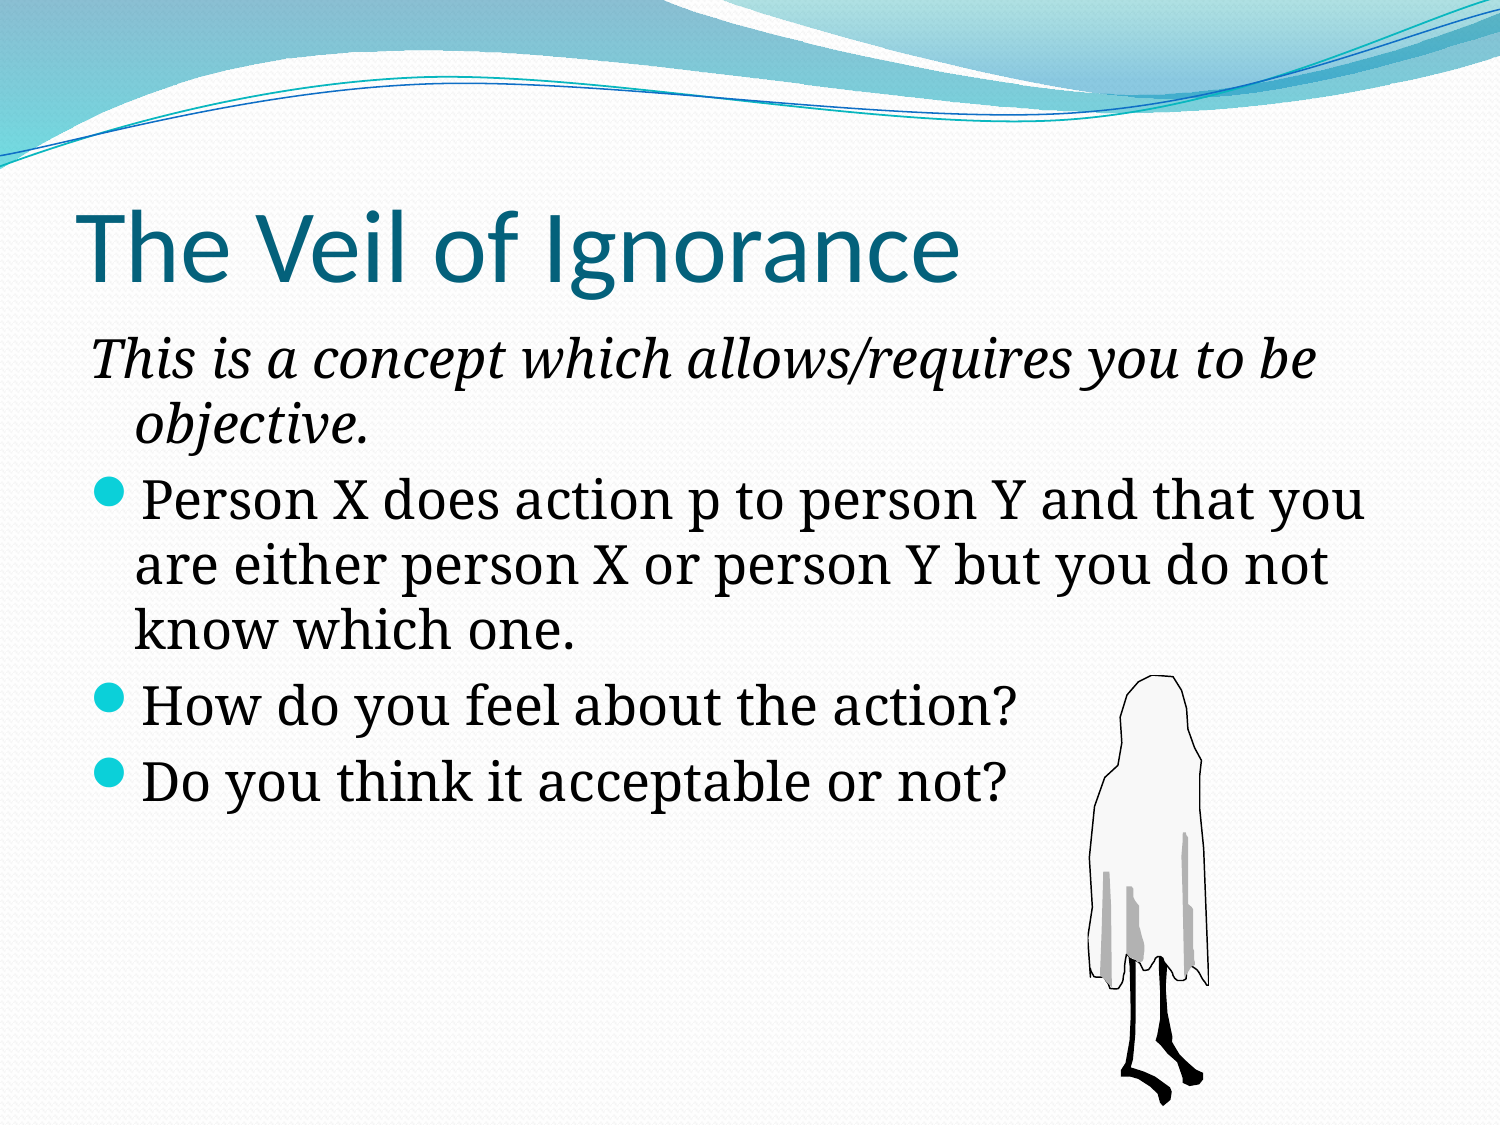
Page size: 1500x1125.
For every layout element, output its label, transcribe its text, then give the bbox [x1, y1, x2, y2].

list This is a concept which allows/requires you to be objective. Person X does action p to person Y and that you are either person X or person Y but you do not know which one. How do you feel about the action? Do you think it acceptable or not? [75, 317, 1425, 1038]
title The Veil of Ignorance [75, 115, 1425, 303]
picture [1087, 674, 1210, 1107]
